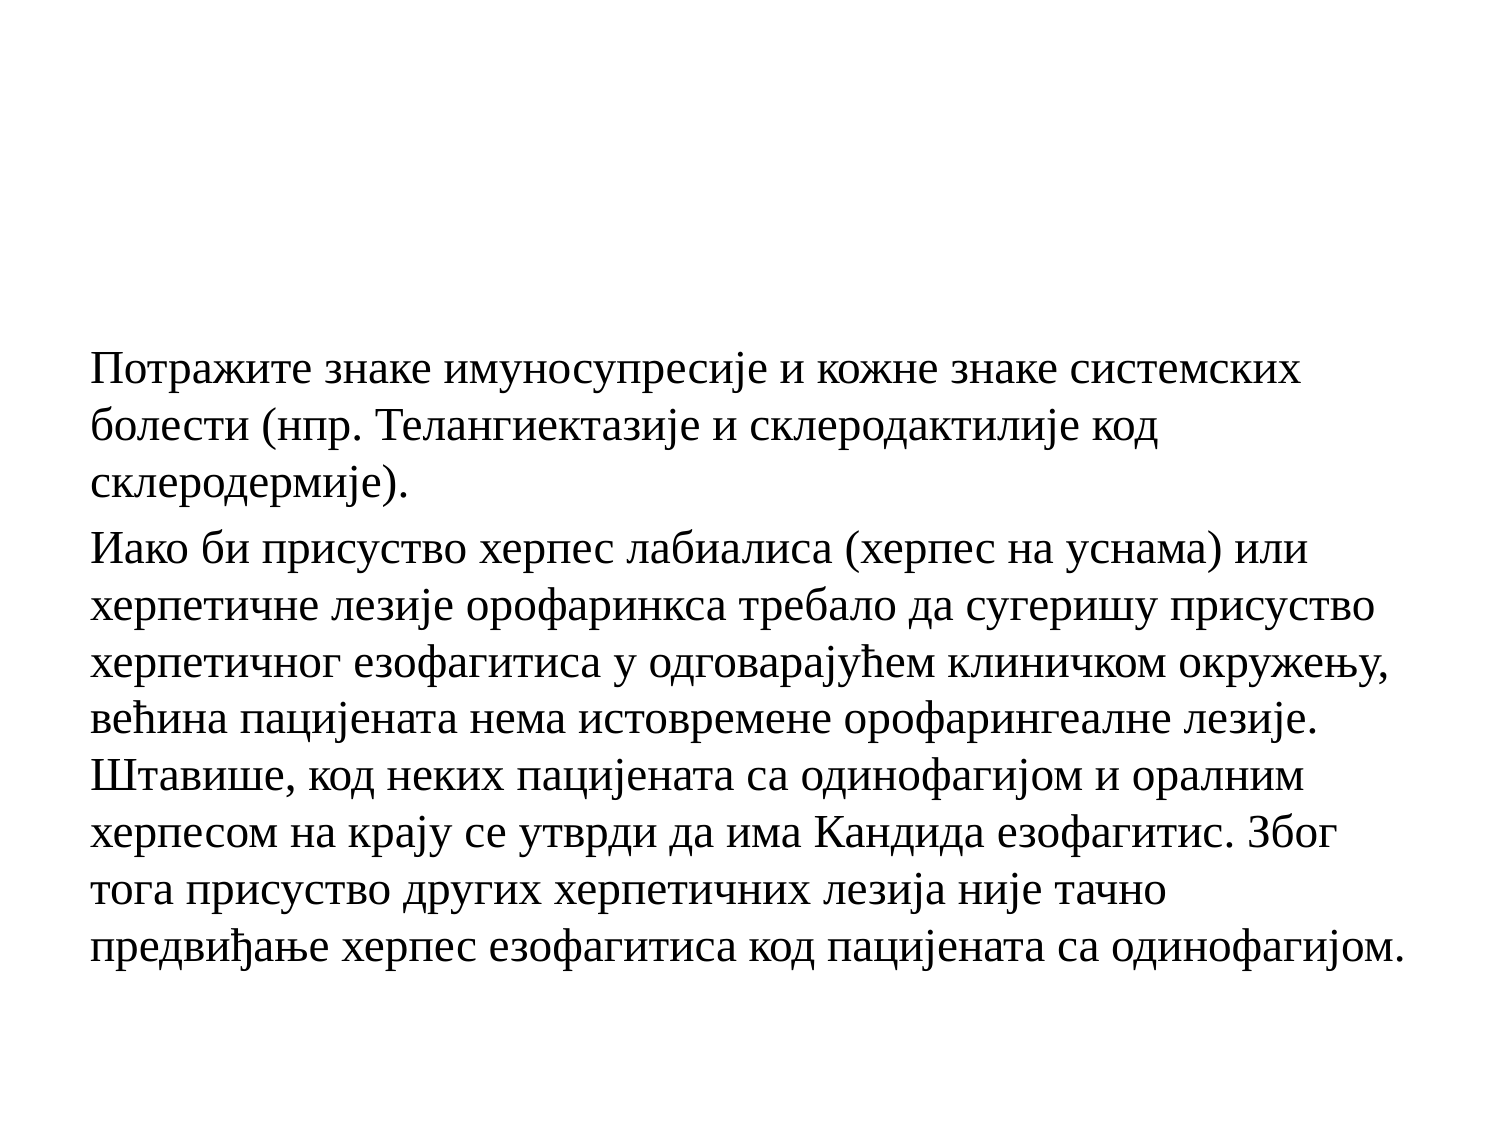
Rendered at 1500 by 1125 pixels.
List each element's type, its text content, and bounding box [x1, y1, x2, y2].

list Потражите знаке имуносупресије и кожне знаке системских болести (нпр. Телангиектазије и склеродактилије код склеродермије). Иако би присуство херпес лабиалиса (херпес на уснама) или херпетичне лезије орофаринкса требало да сугеришу присуство херпетичног езофагитиса у одговарајућем клиничком окружењу, већина пацијената нема истовремене орофарингеалне лезије. Штавише, код неких пацијената са одинофагијом и оралним херпесом на крају се утврди да има Кандида езофагитис. Због тога присуство других херпетичних лезија није тачно предвиђање херпес езофагитиса код пацијената са одинофагијом. [75, 262, 1425, 1005]
